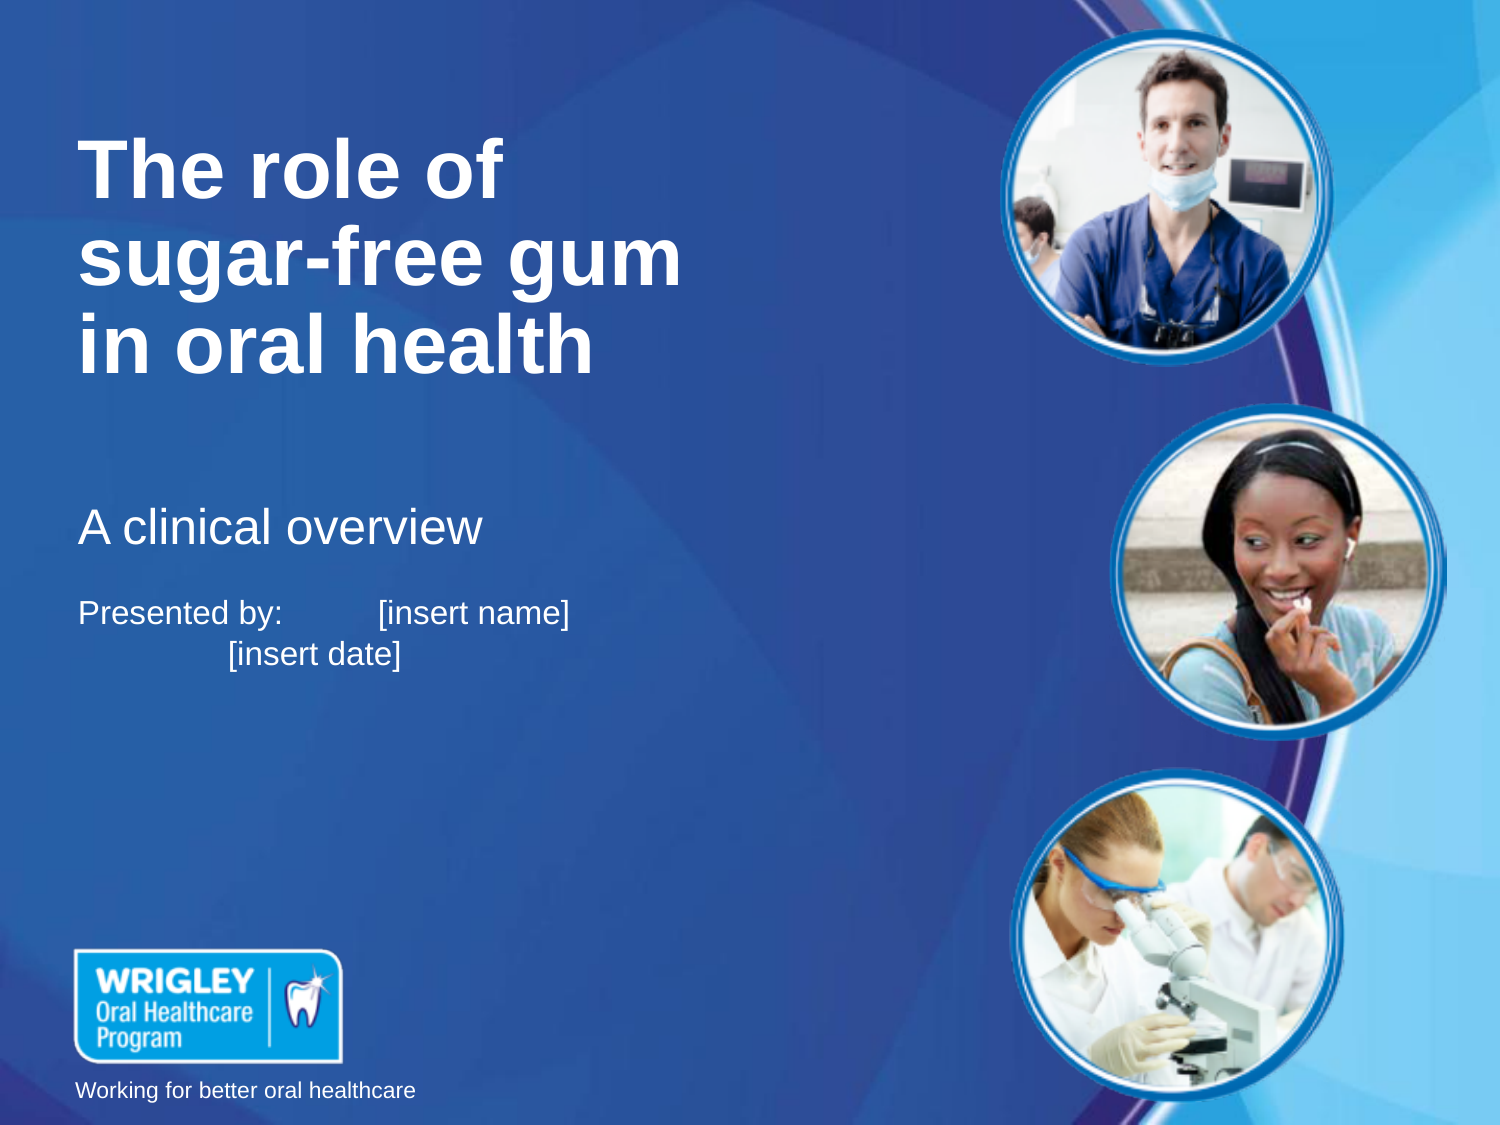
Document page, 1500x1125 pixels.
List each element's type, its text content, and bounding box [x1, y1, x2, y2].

picture [0, 0, 1500, 1125]
title The role of sugar-free gum in oral health [62, 56, 1338, 461]
subtitle A clinical overview Presented by: [insert name] [insert date] [62, 486, 1104, 775]
